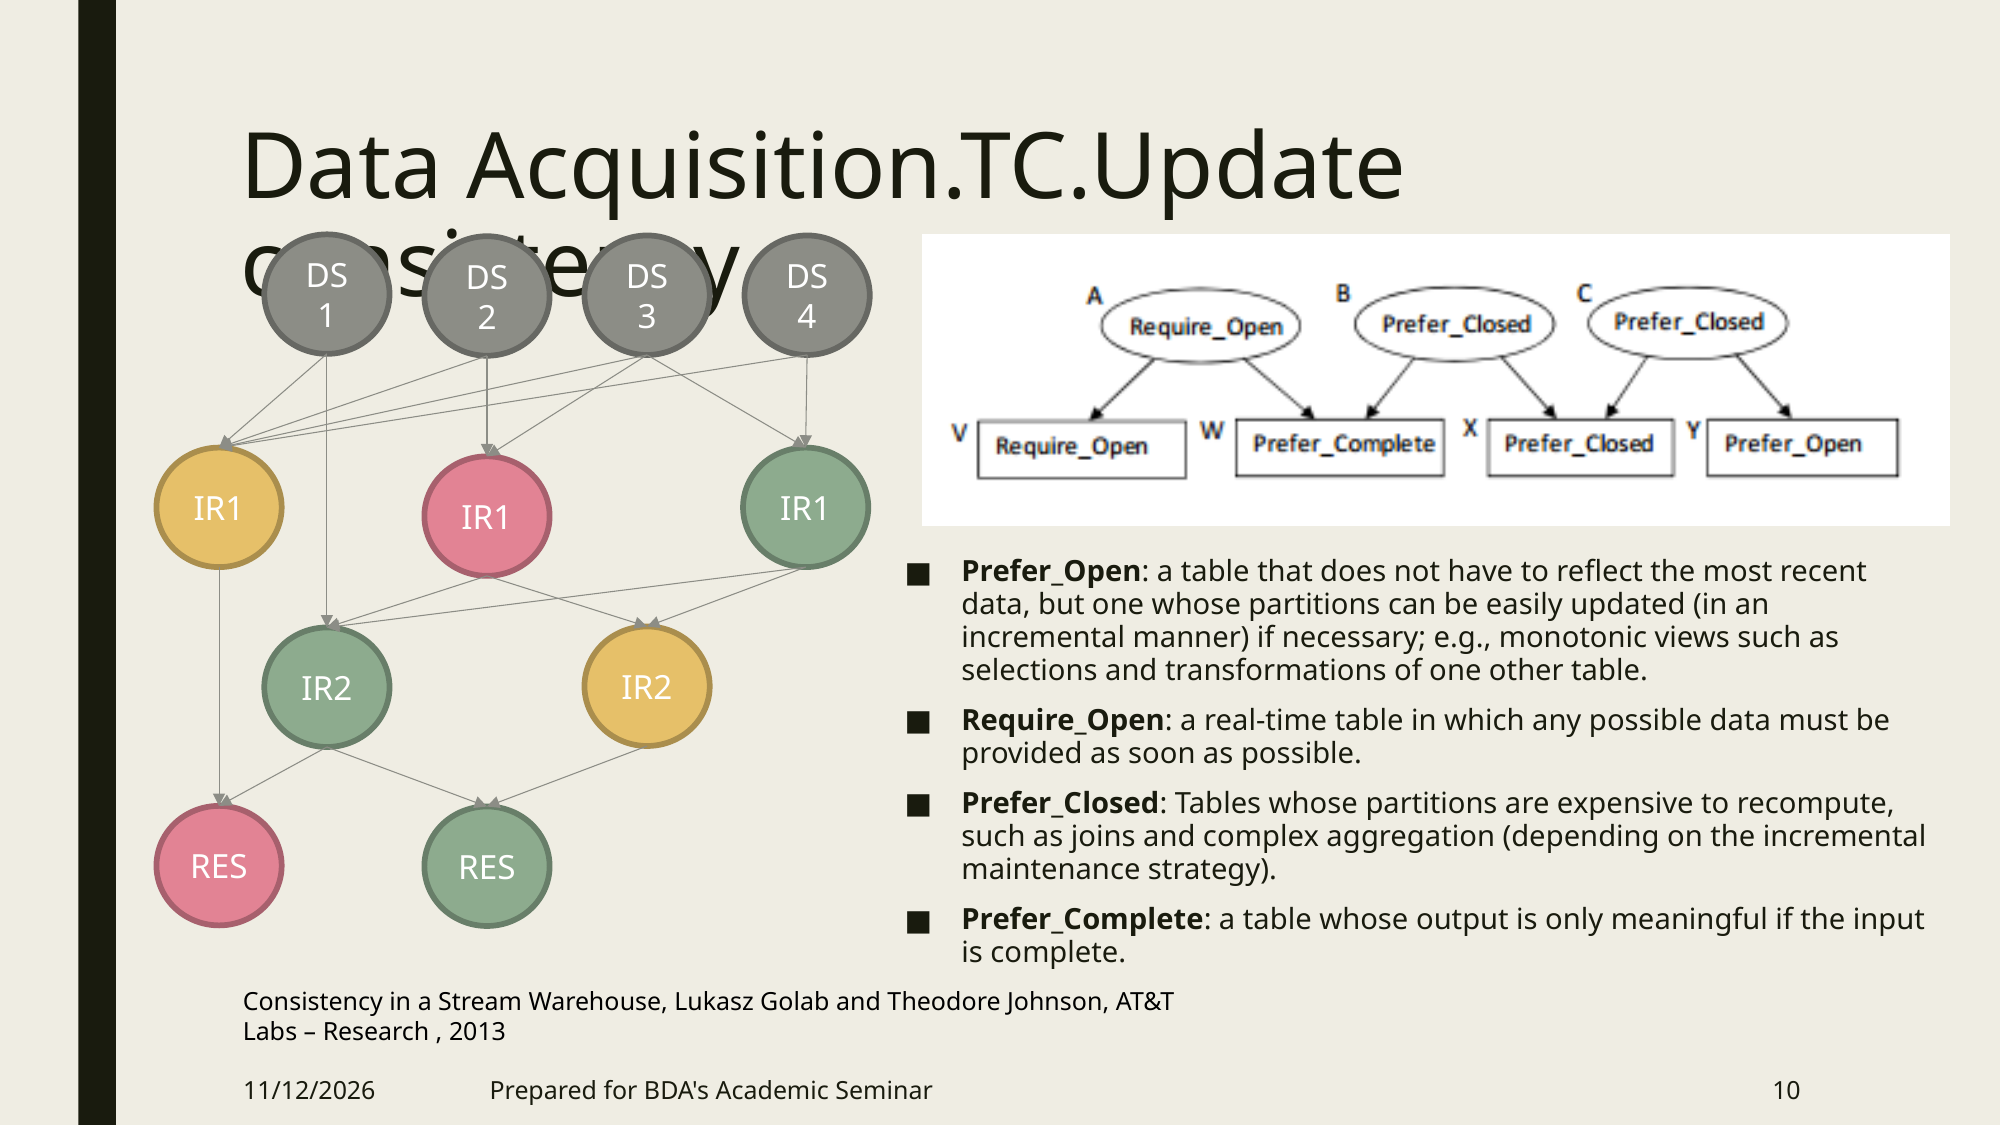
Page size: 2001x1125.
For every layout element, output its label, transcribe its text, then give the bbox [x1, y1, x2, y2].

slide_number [228, 1058, 426, 1125]
picture [922, 234, 1950, 526]
list Prefer_Open: a table that does not have to reflect the most recent data, but one whose partitions can be easily updated (in an incremental manner) if necessary; e.g., monotonic views such as selections and transformations of one other table. Require_Open: a real-time table in which any possible data must be provided as soon as possible. Prefer_Closed: Tables whose partitions are expensive to recompute, such as joins and complex aggregation (depending on the incremental maintenance strategy). Prefer_Complete: a table whose output is only meaningful if the input is complete. [889, 547, 1950, 979]
footer Prepared for BDA's Academic Seminar [474, 1058, 1505, 1125]
slide_number 10 [1553, 1058, 1816, 1125]
text_box Consistency in a Stream Warehouse, Lukasz Golab and Theodore Johnson, AT&T Labs – Research , 2013 [228, 978, 1229, 1053]
title Data Acquisition.TC.Update consistency [225, 112, 1800, 357]
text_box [156, 234, 870, 926]
